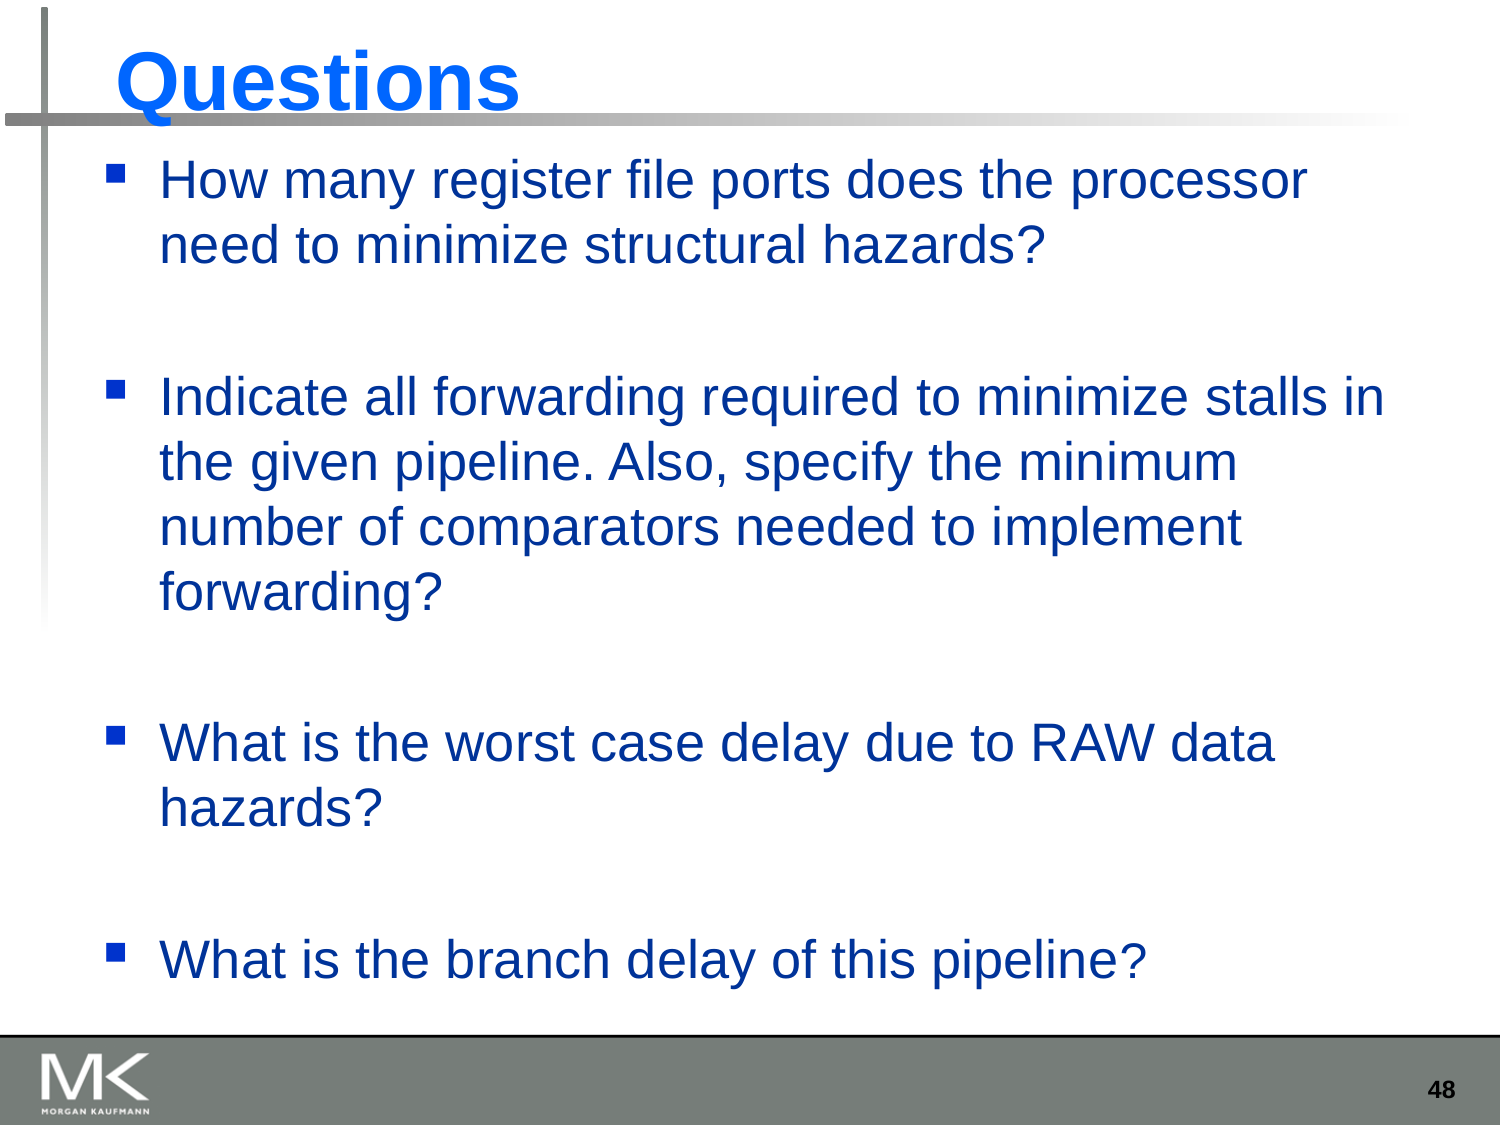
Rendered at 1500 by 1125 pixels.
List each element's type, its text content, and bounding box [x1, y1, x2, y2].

picture [29, 1046, 160, 1123]
title Questions [100, 18, 1460, 135]
list How many register file ports does the processor need to minimize structural hazards? Indicate all forwarding required to minimize stalls in the given pipeline. Also, specify the minimum number of comparators needed to implement forwarding? What is the worst case delay due to RAW data hazards? What is the branch delay of this pipeline? [88, 136, 1446, 976]
